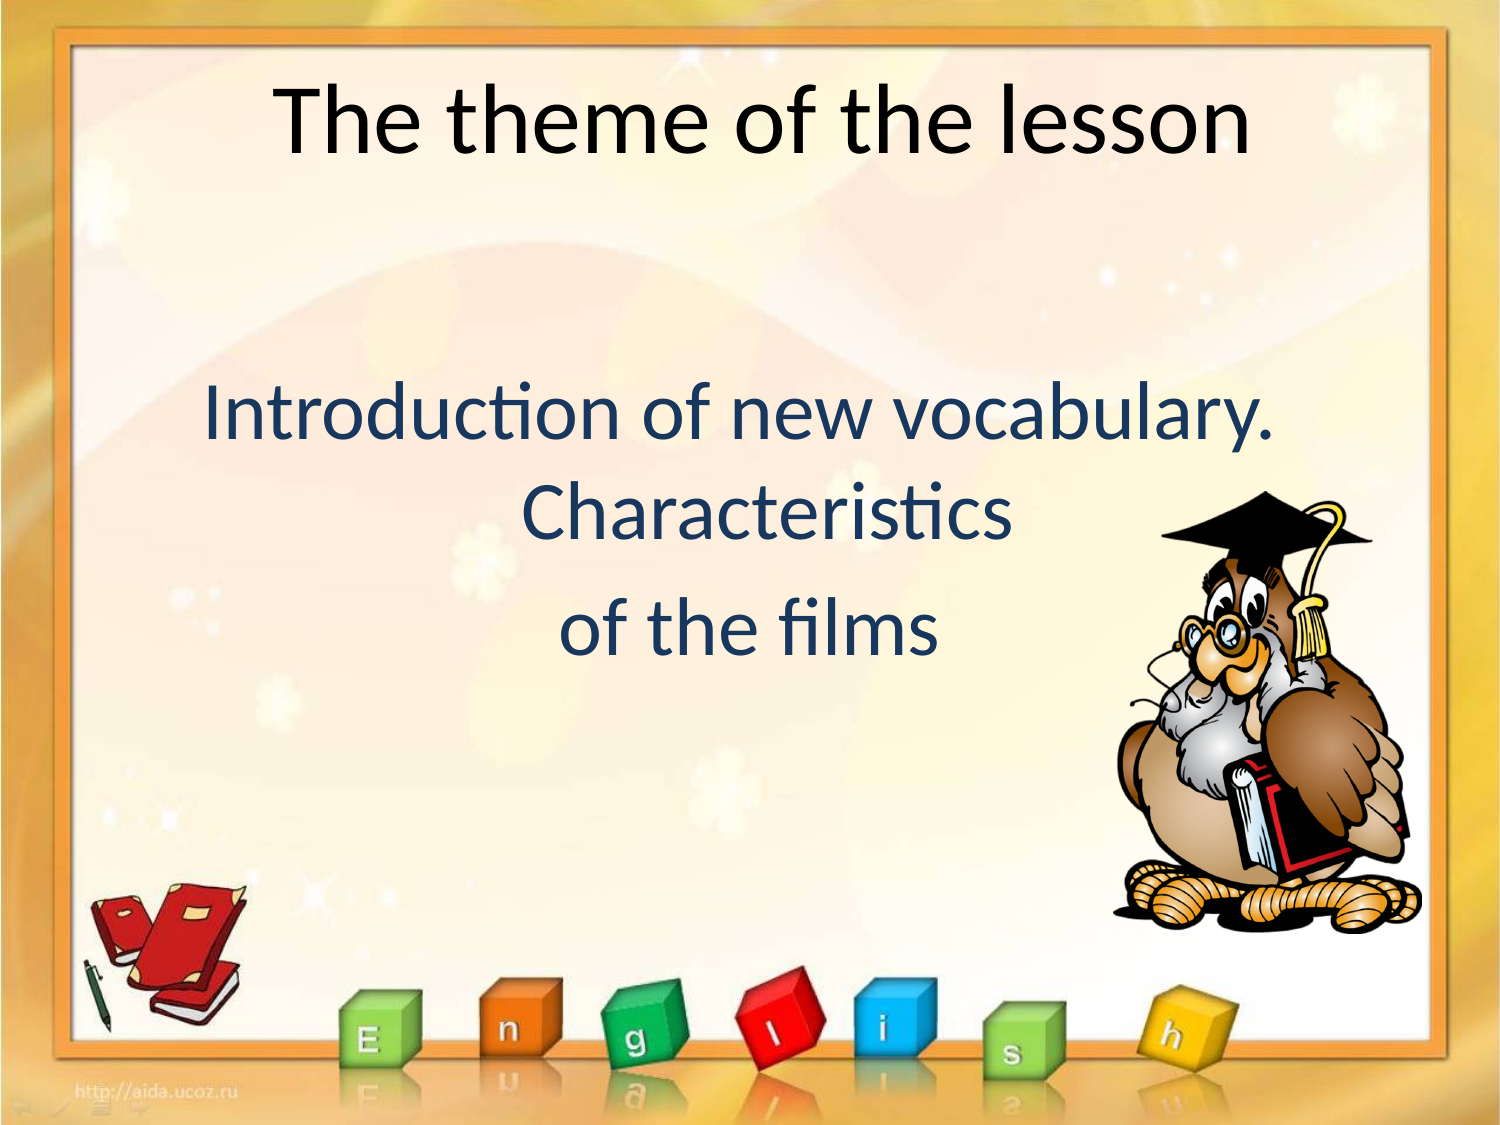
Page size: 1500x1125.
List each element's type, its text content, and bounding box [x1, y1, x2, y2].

list Introduction of new vocabulary. Characteristics of the films [64, 231, 1416, 929]
title The theme of the lesson [88, 18, 1439, 159]
picture [0, 0, 1500, 1125]
